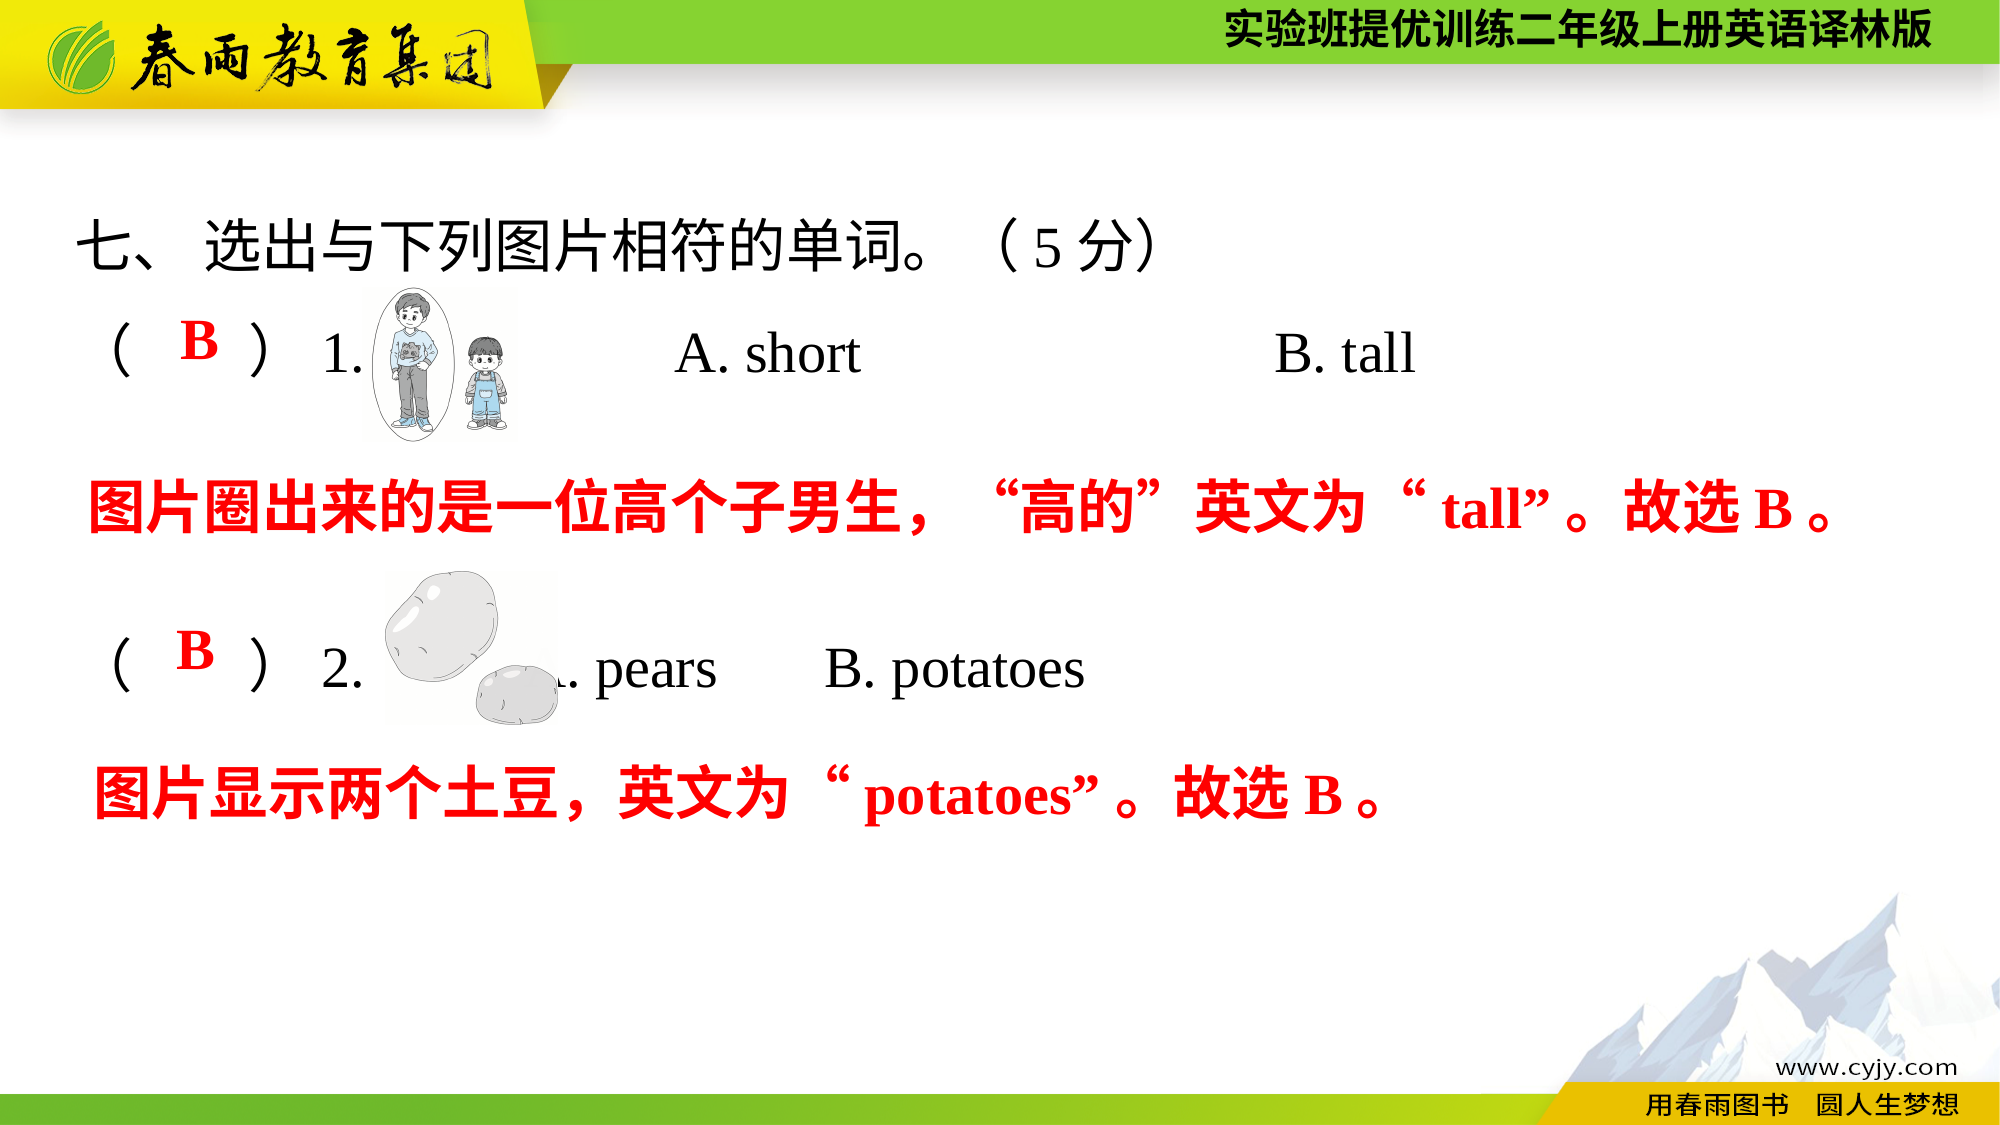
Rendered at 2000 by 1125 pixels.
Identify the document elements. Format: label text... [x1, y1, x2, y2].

list 七、 选出与下列图片相符的单词。（5分） （ ）1. A. short B. tall （ ）2. A. pears B. potatoes [59, 166, 1944, 712]
text_box B [165, 293, 235, 379]
picture [0, 0, 2000, 1125]
text_box 图片显示两个土豆，英文为“potatoes”。故选B。 [78, 748, 1532, 834]
text_box B [161, 603, 231, 689]
text_box 图片圈出来的是一位高个子男生，“高的”英文为“tall”。故选B。 [72, 427, 1957, 548]
